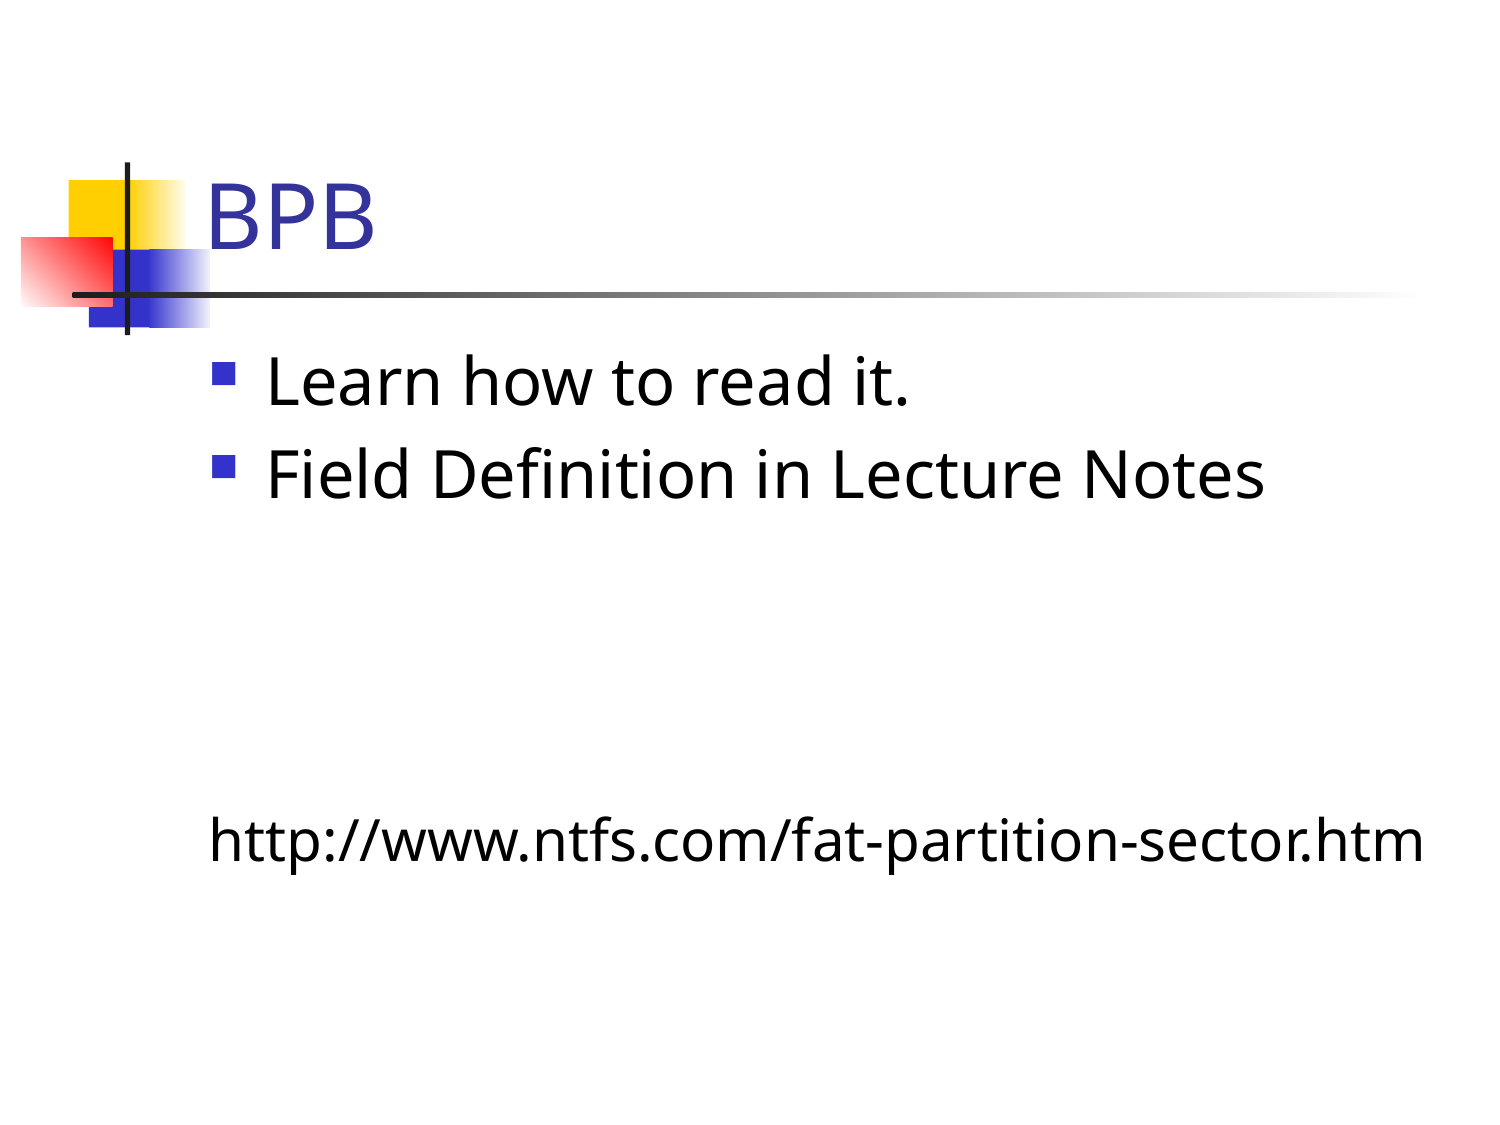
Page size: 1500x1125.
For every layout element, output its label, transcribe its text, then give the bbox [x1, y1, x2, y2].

title BPB [188, 34, 1468, 276]
list Learn how to read it. Field Definition in Lecture Notes http://www.ntfs.com/fat-partition-sector.htm [193, 330, 1470, 1007]
